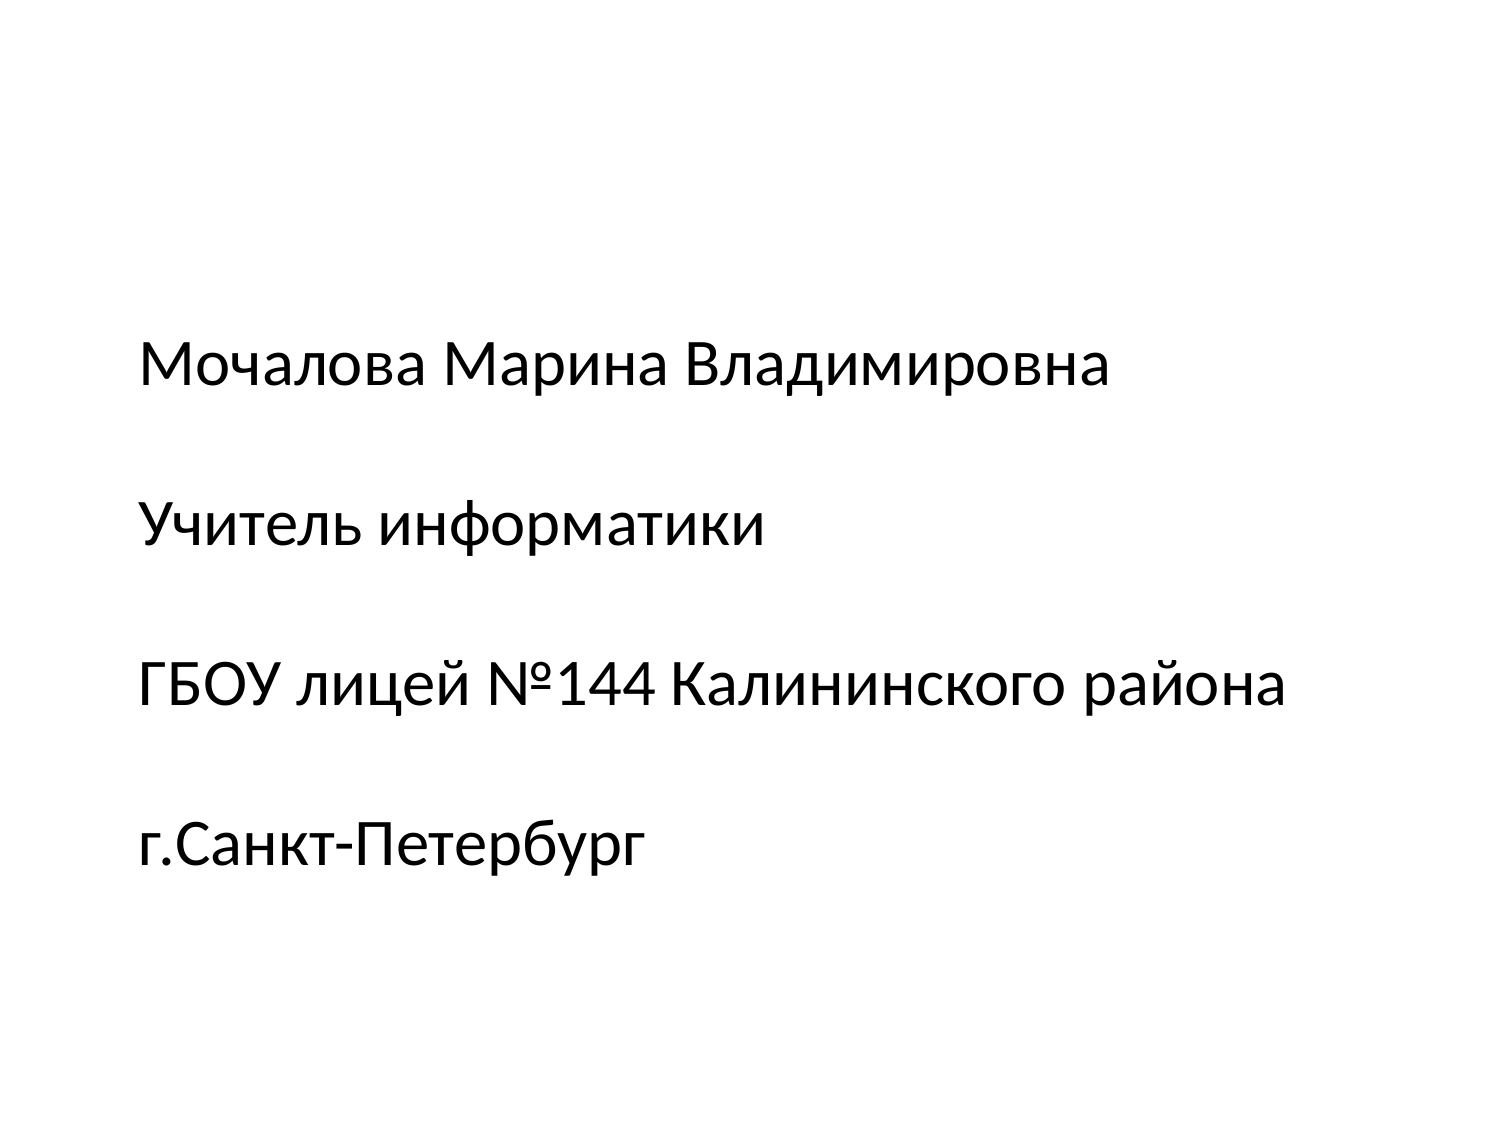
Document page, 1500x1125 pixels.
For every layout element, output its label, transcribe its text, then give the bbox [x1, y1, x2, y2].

text_box Мочалова Марина Владимировна Учитель информатики ГБОУ лицей №144 Калининского района г.Санкт-Петербург [123, 231, 1317, 887]
